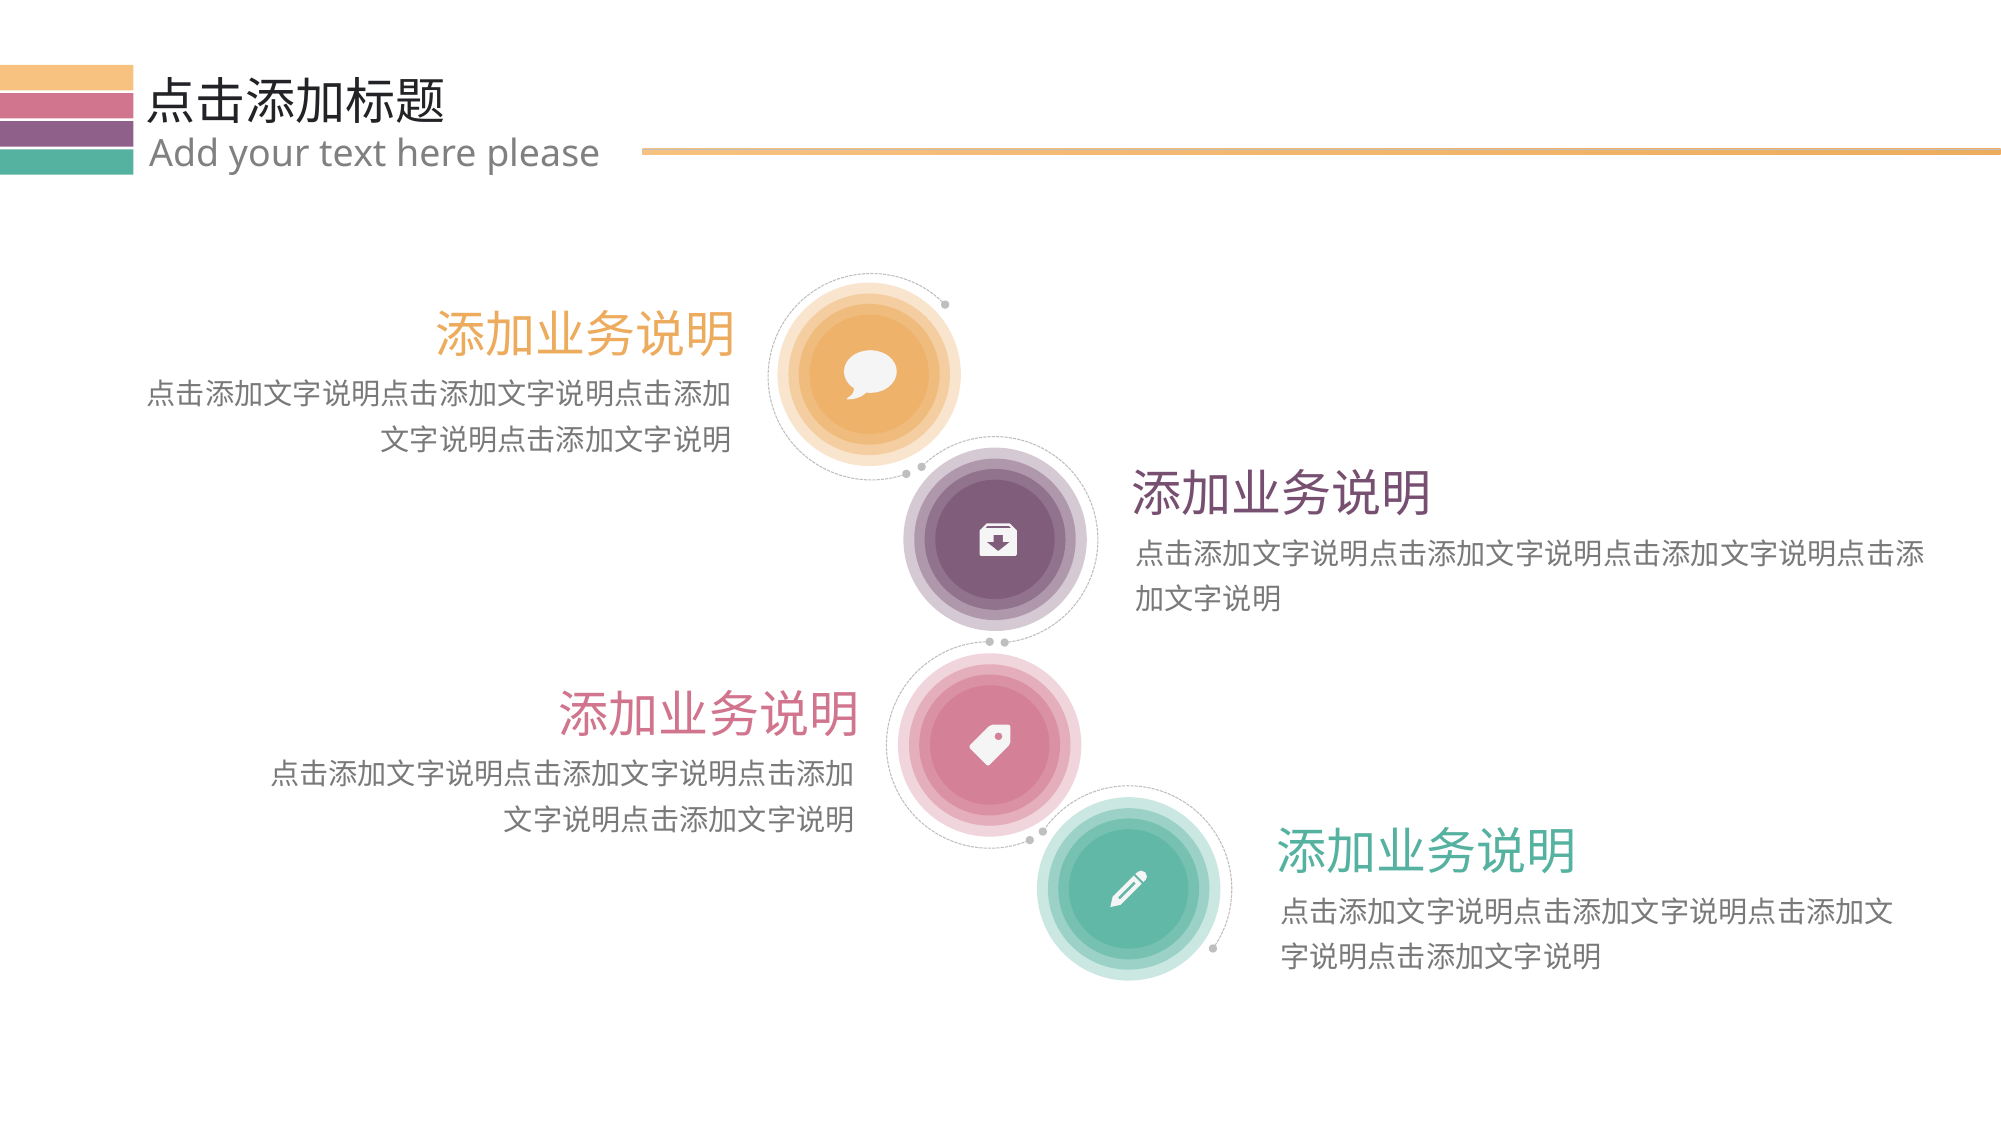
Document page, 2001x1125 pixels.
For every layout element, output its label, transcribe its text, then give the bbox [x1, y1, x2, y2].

text_box 点击添加文字说明点击添加文字说明点击添加文字说明点击添加文字说明 [226, 737, 870, 844]
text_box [1025, 785, 1232, 993]
text_box 添加业务说明 [417, 295, 751, 370]
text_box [768, 273, 975, 480]
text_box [0, 62, 2000, 183]
text_box 点击添加文字说明点击添加文字说明点击添加文字说明点击添加文字说明 [102, 357, 747, 464]
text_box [886, 641, 1093, 849]
text_box 点击添加文字说明点击添加文字说明点击添加文字说明点击添加文字说明 [1265, 875, 1926, 981]
text_box 添加业务说明 [484, 674, 874, 750]
text_box 添加业务说明 [1117, 454, 1456, 530]
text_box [891, 436, 1098, 643]
text_box 添加业务说明 [1261, 812, 1629, 887]
text_box 点击添加文字说明点击添加文字说明点击添加文字说明点击添加文字说明 [1120, 517, 1941, 623]
